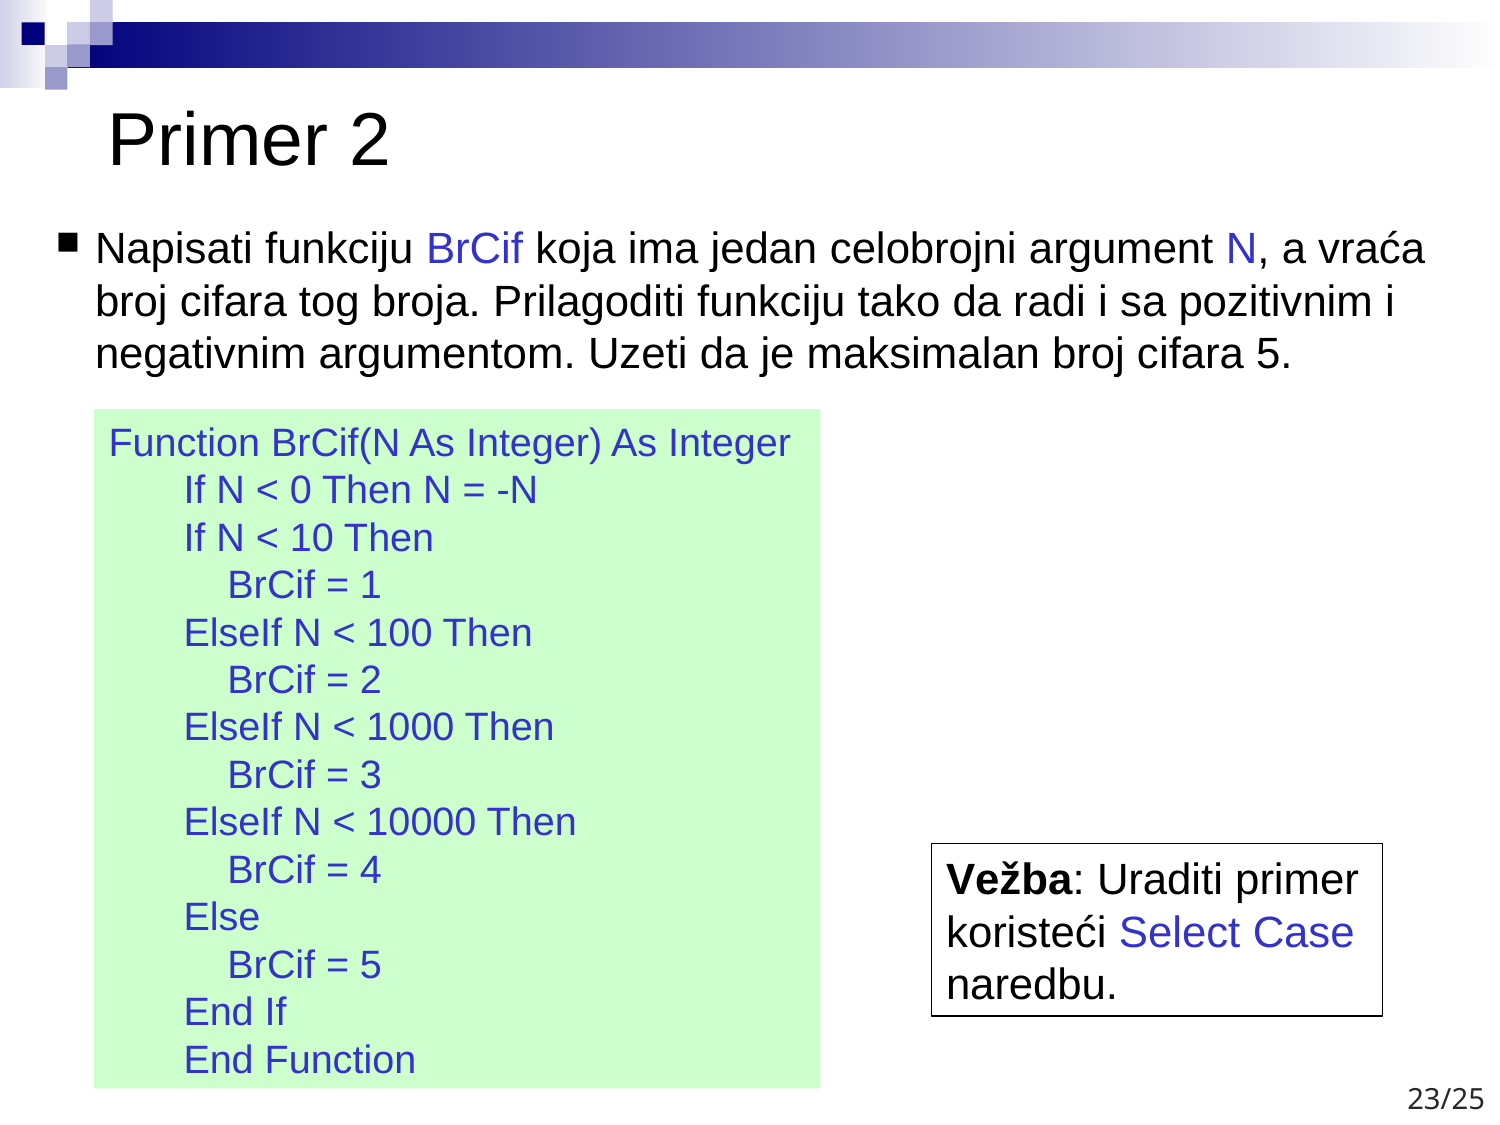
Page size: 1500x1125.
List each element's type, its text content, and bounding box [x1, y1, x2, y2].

list Napisati funkciju BrCif koja ima jedan celobrojni argument N, a vraća broj cifara tog broja. Prilagoditi funkciju tako da radi i sa pozitivnim i negativnim argumentom. Uzeti da je maksimalan broj cifara 5. [46, 212, 1462, 399]
text_box 23/25 [1374, 1072, 1500, 1123]
title Primer 2 [92, 75, 411, 197]
text_box Vežba: Uraditi primer koristeći Select Case naredbu. [931, 843, 1383, 1016]
text_box Function BrCif(N As Integer) As Integer If N < 0 Then N = -N If N < 10 Then BrCif = 1 ElseIf N < 100 Then BrCif = 2 ElseIf N < 1000 Then BrCif = 3 ElseIf N < 10000 Then BrCif = 4 Else BrCif = 5 End If End Function [93, 409, 821, 1089]
